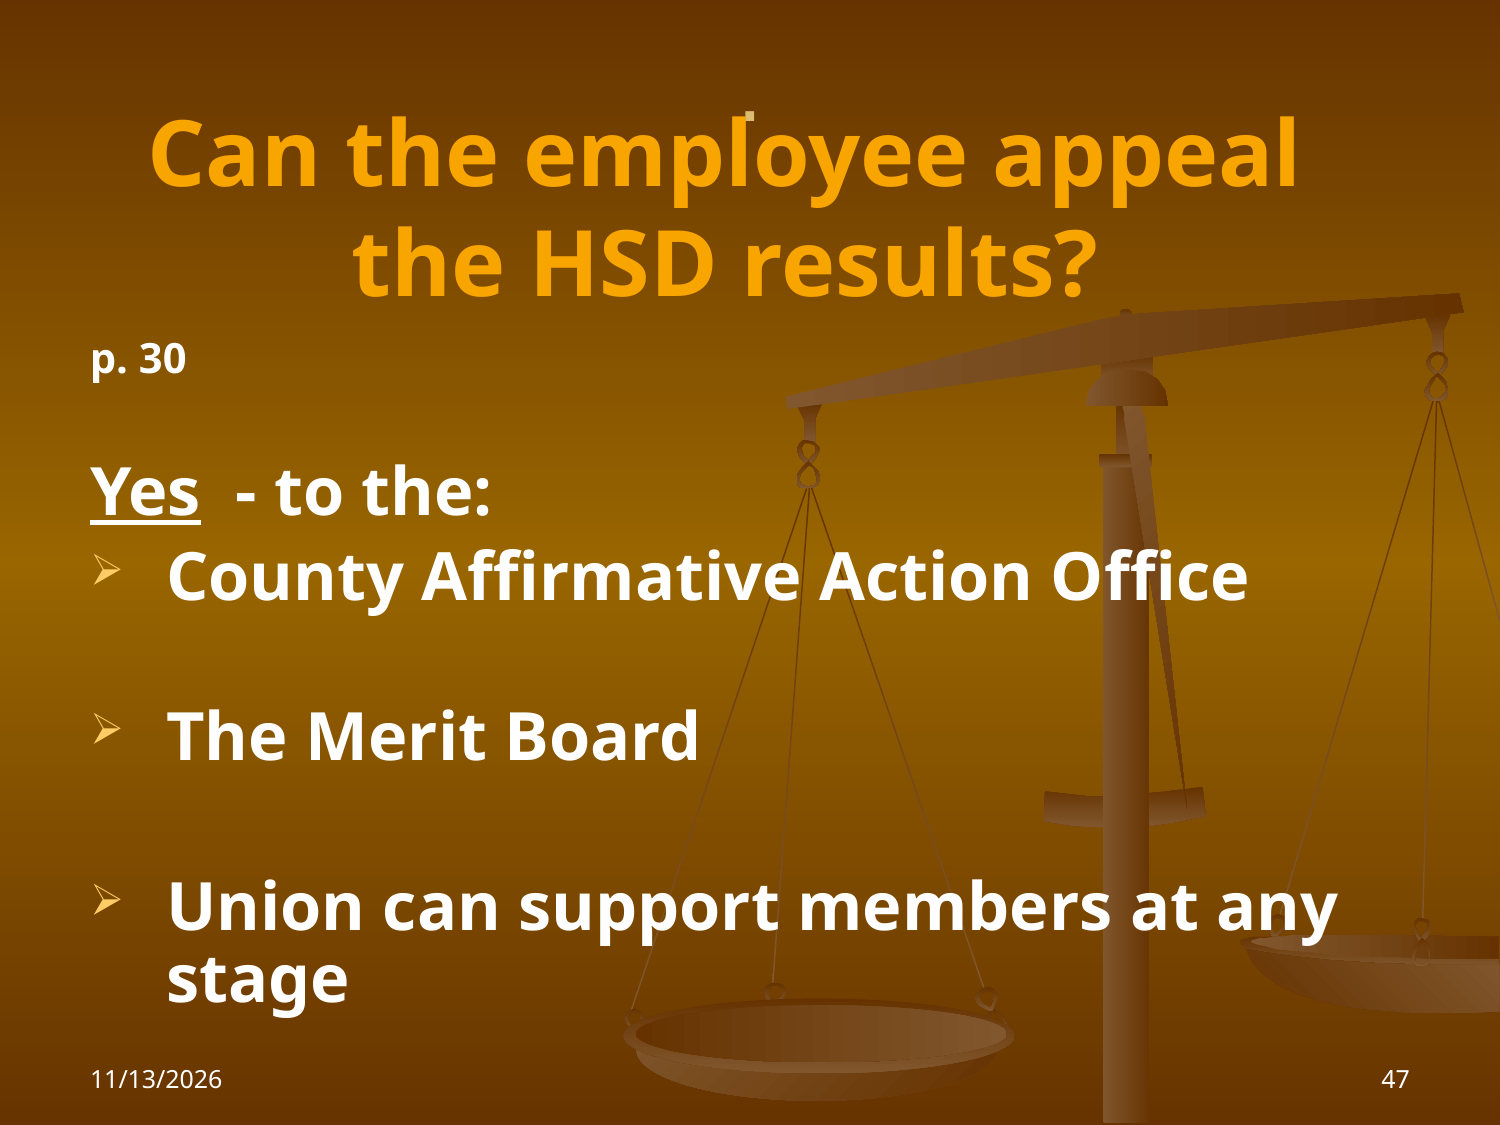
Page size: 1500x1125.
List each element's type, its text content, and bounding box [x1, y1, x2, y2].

list Yes - to the: County Affirmative Action Office The Merit Board Union can support members at any stage [74, 449, 1363, 1069]
text_box p. 30 [74, 324, 213, 390]
text_box Can the employee appeal the HSD results? [124, 87, 1325, 323]
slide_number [74, 1069, 426, 1106]
title . [74, 45, 1426, 234]
slide_number 47 [1074, 1029, 1426, 1106]
